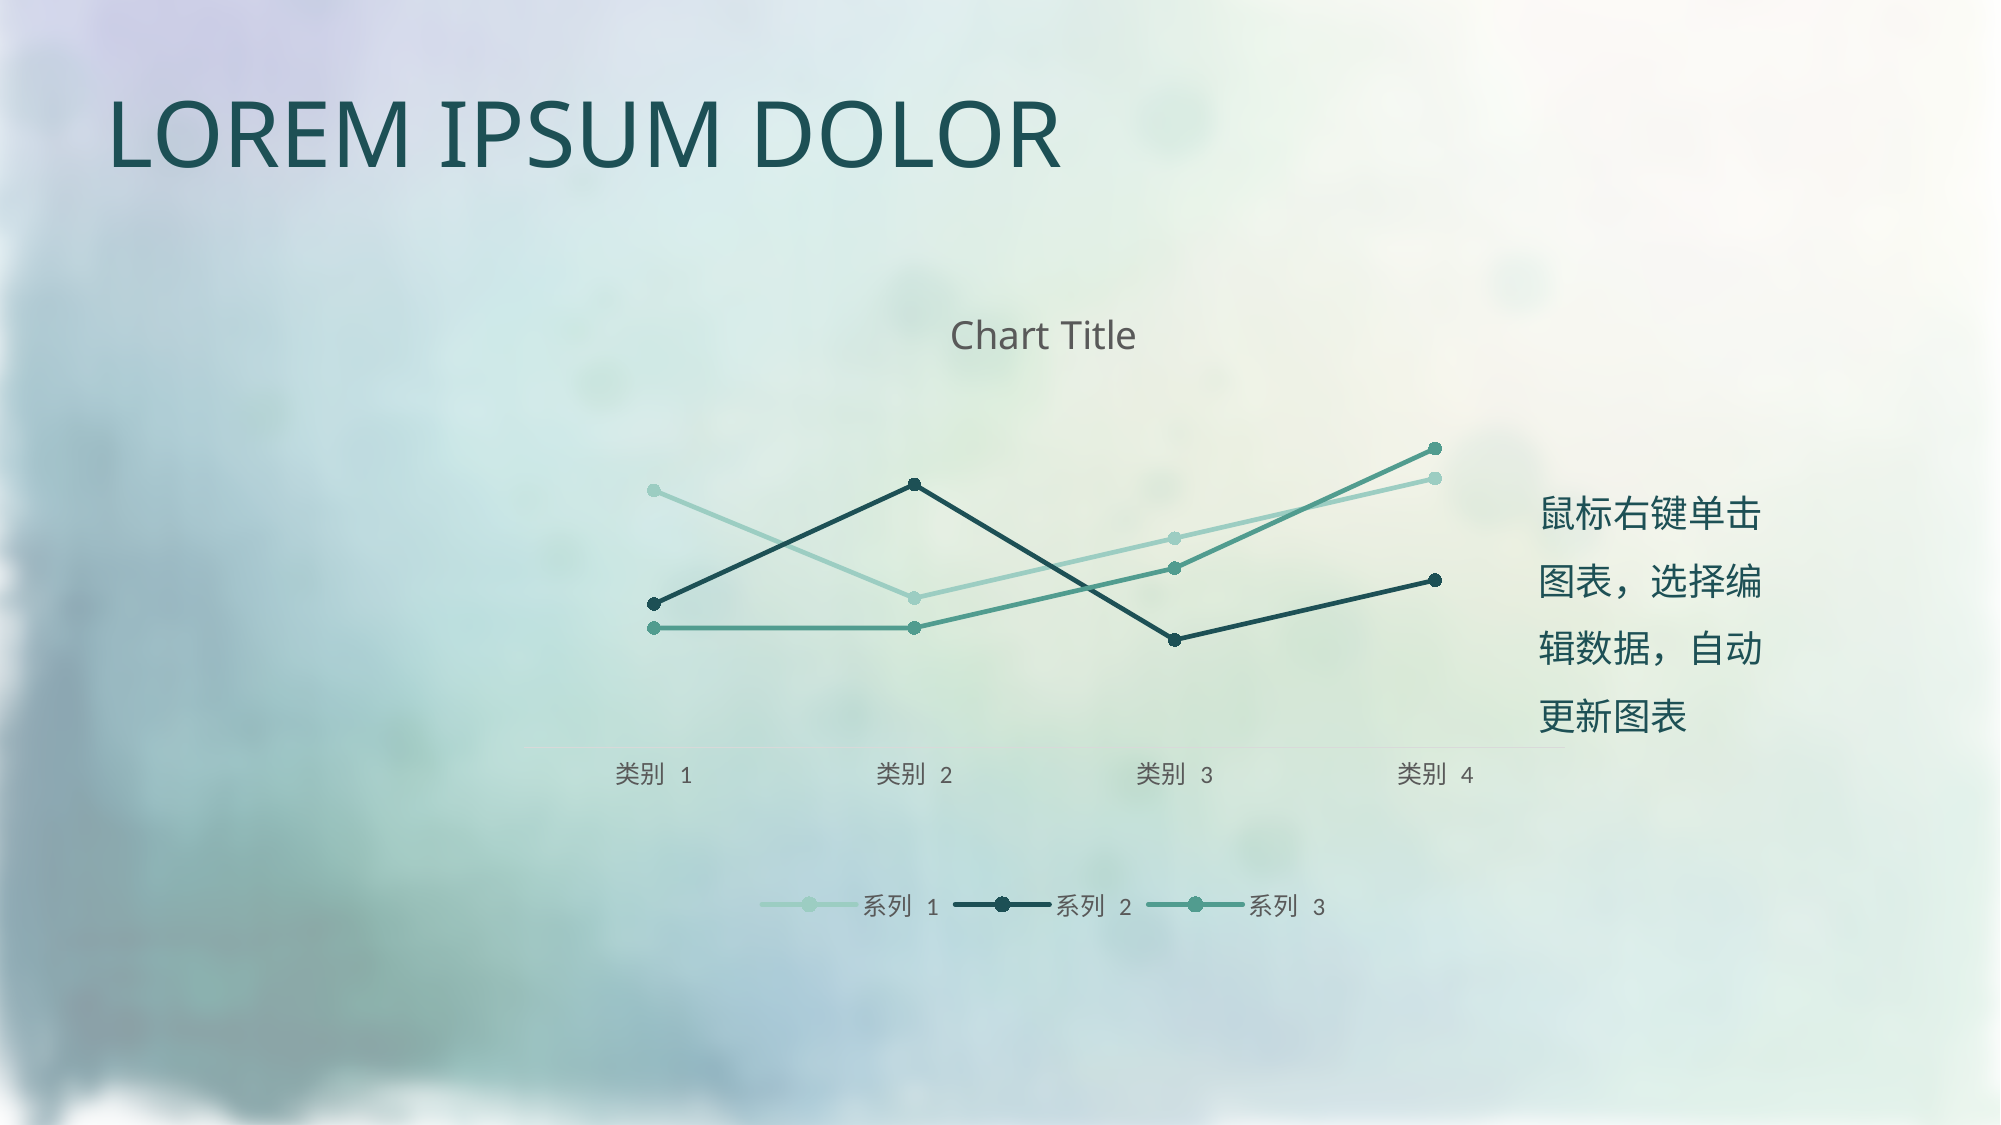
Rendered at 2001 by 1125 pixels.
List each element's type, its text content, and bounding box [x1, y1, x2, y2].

chart [481, 274, 1605, 930]
text_box LOREM IPSUM DOLOR [90, 29, 1816, 247]
text_box 鼠标右键单击图表，选择编辑数据，自动更新图表 [1605, 460, 1806, 745]
